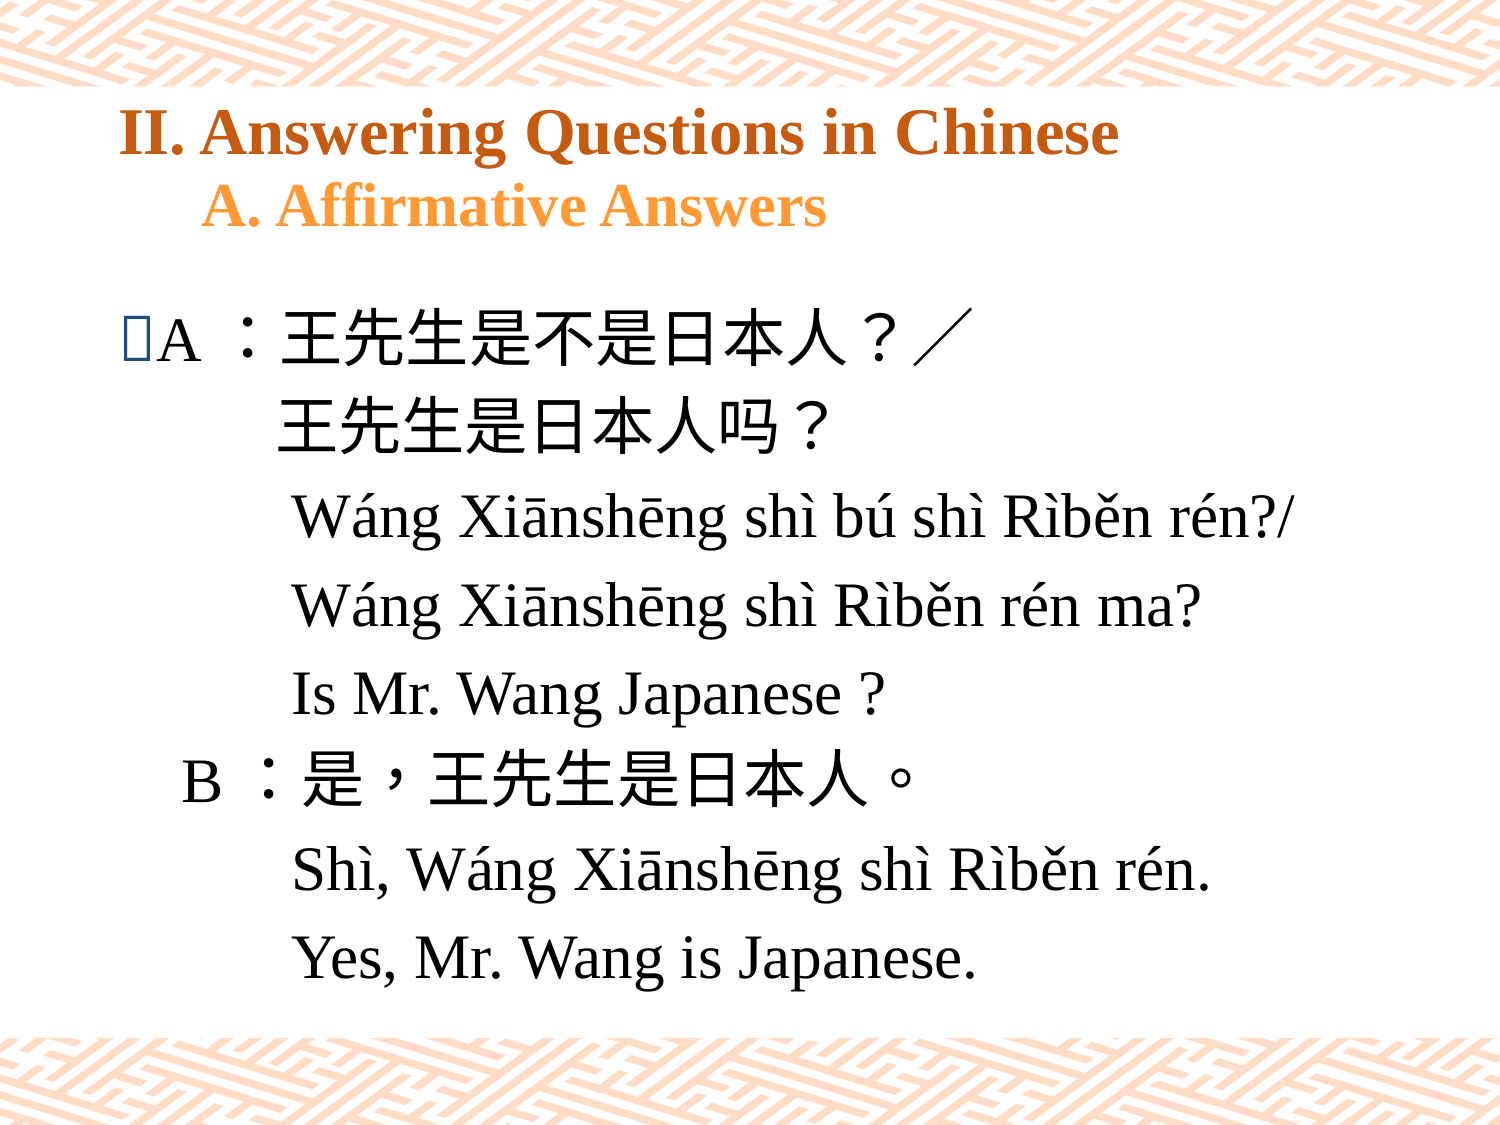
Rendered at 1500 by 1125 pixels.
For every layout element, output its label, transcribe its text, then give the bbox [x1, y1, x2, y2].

list A：王先生是不是日本人？／ 王先生是日本人吗？ Wáng Xiānshēng shì bú shì Rìběn rén?/ Wáng Xiānshēng shì Rìběn rén ma? Is Mr. Wang Japanese ? B：是，王先生是日本人。 Shì, Wáng Xiānshēng shì Rìběn rén. Yes, Mr. Wang is Japanese. [103, 299, 1397, 1014]
title II. Answering Questions in Chinese A. Affirmative Answers [103, 59, 1397, 278]
picture [0, 0, 1500, 1125]
